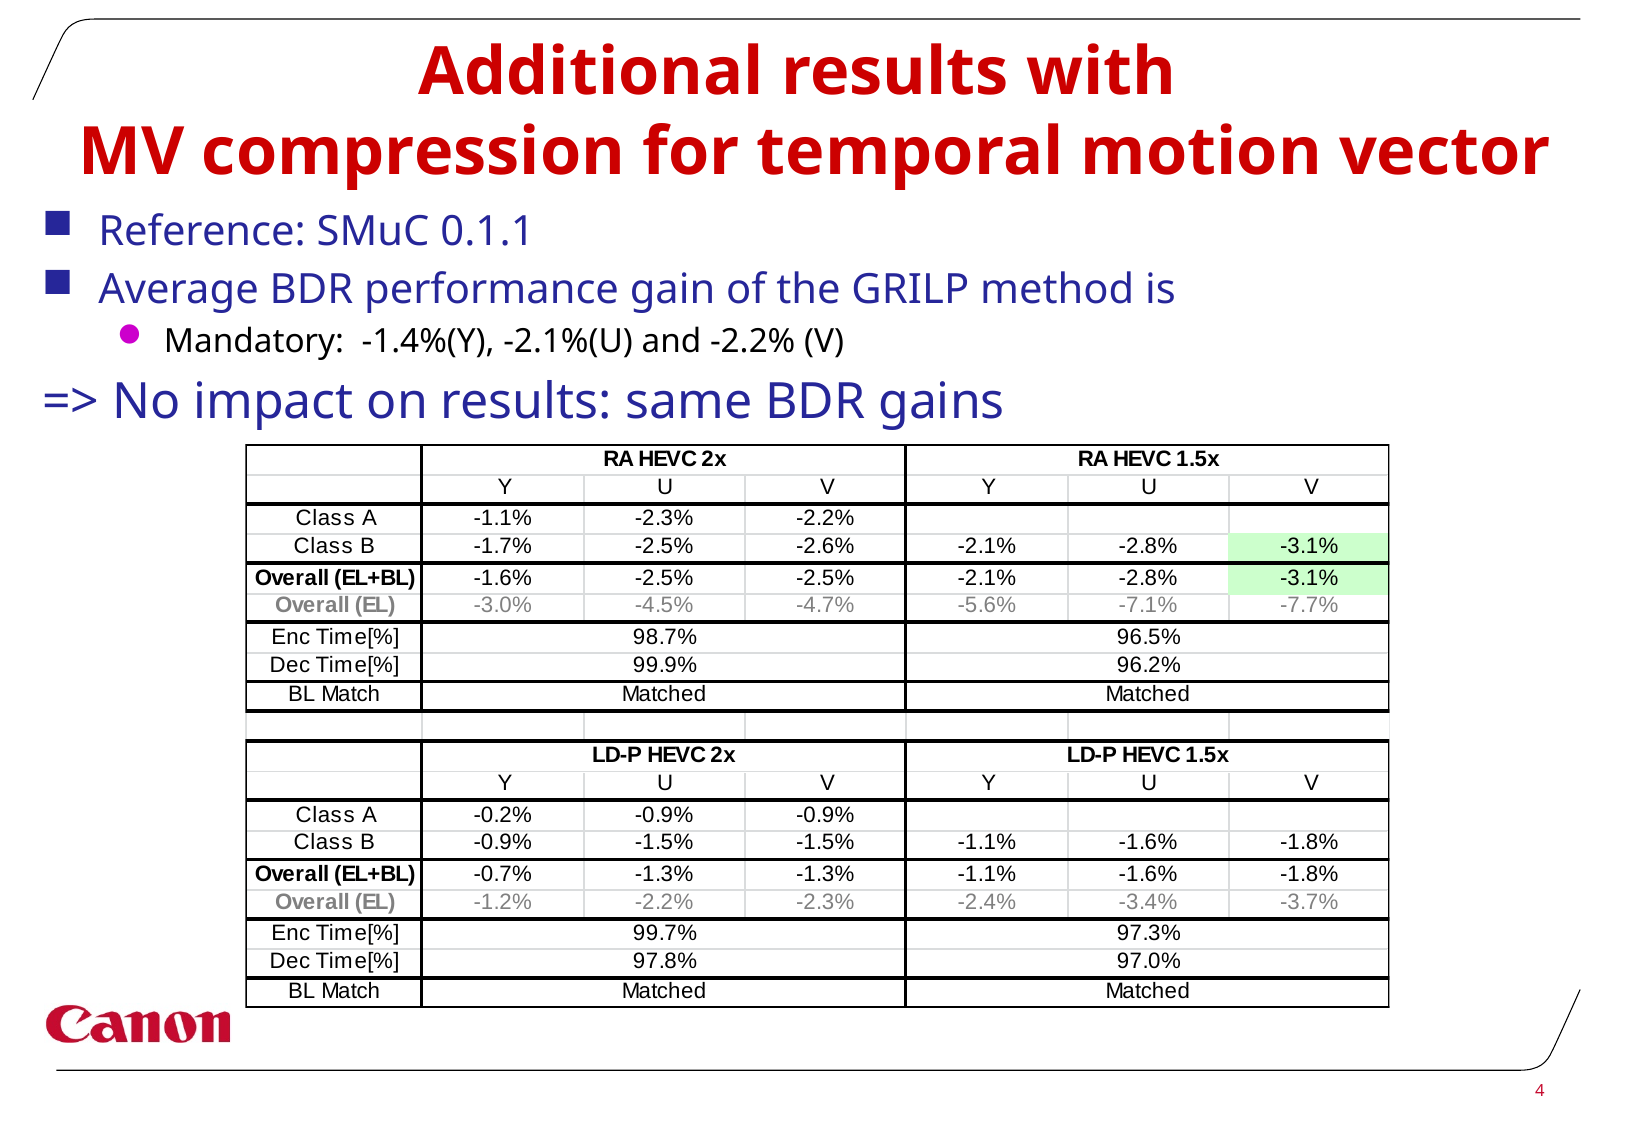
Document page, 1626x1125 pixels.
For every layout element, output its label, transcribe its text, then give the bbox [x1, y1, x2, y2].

slide_number 4 [1414, 1063, 1545, 1103]
list Reference: SMuC 0.1.1 Average BDR performance gain of the GRILP method is Mandatory: -1.4%(Y), -2.1%(U) and -2.2% (V) => No impact on results: same BDR gains [27, 196, 1585, 1004]
picture [44, 1004, 232, 1043]
title Additional results with MV compression for temporal motion vector [44, 19, 1569, 196]
picture [245, 444, 1392, 1011]
